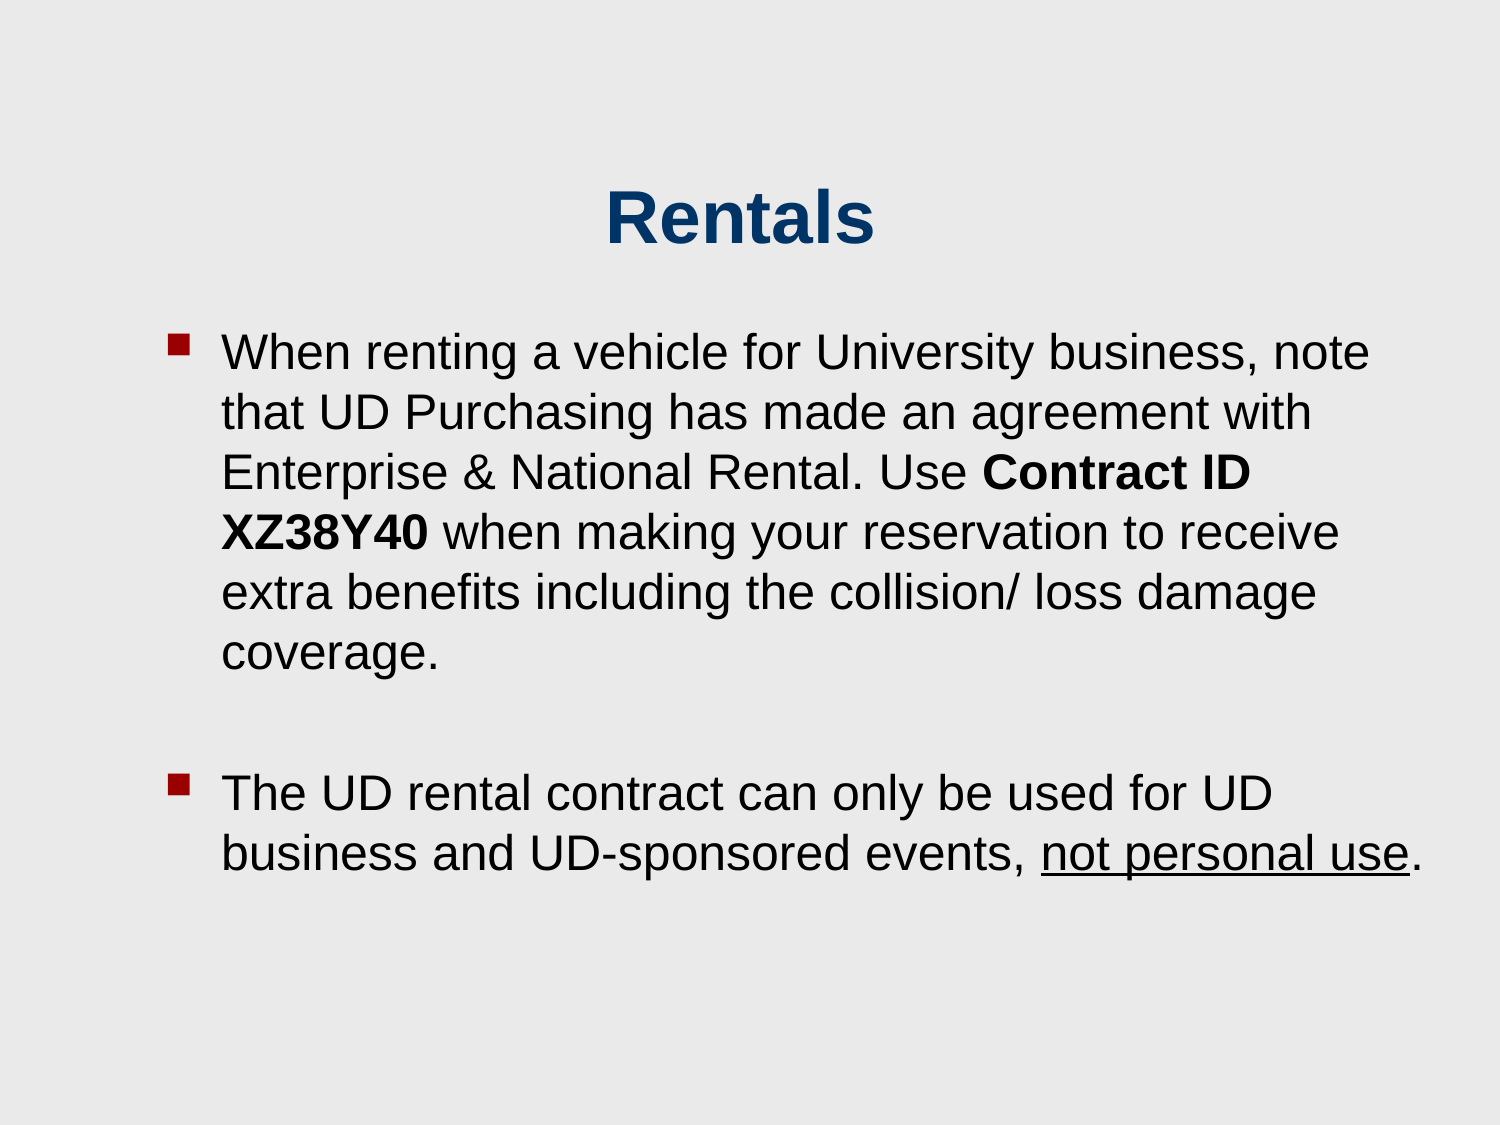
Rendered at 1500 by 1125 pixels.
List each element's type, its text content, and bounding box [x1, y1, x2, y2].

list When renting a vehicle for University business, note that UD Purchasing has made an agreement with Enterprise & National Rental. Use Contract ID XZ38Y40 when making your reservation to receive extra benefits including the collision/ loss damage coverage. The UD rental contract can only be used for UD business and UD-sponsored events, not personal use. [149, 312, 1481, 1001]
title Rentals [0, 160, 1483, 267]
